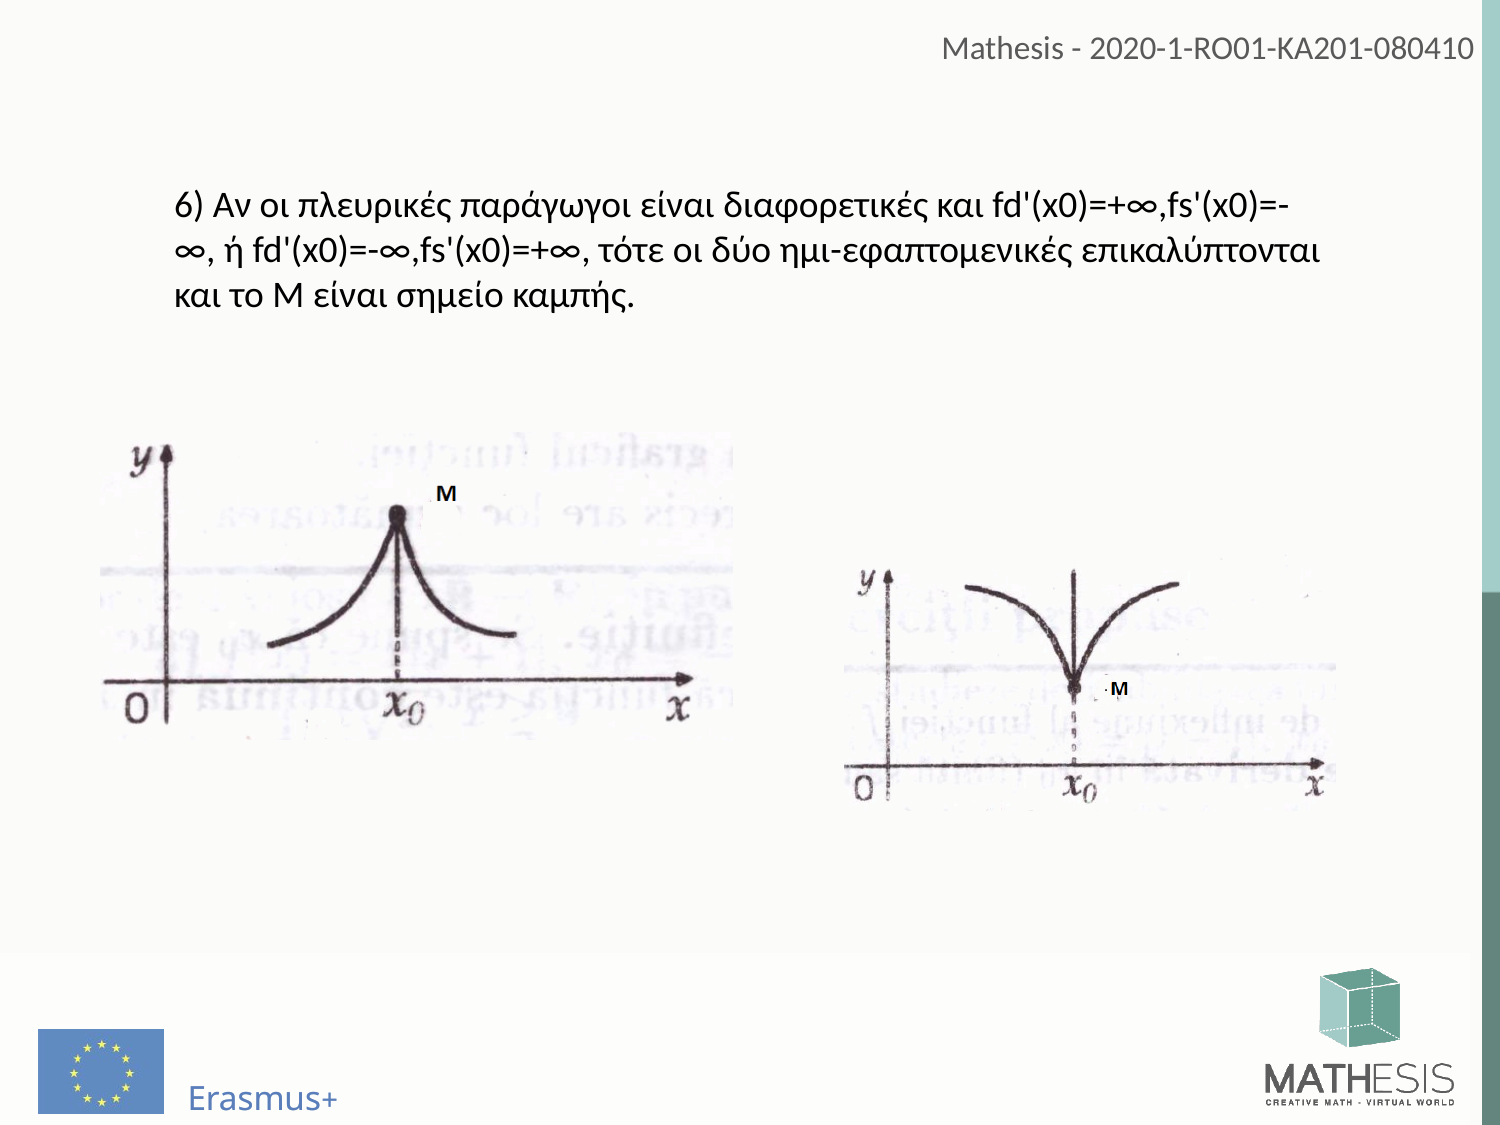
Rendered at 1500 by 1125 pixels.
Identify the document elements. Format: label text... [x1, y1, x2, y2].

picture [100, 432, 733, 740]
picture [844, 550, 1336, 811]
text_box 6) Αν οι πλευρικές παράγωγοι είναι διαφορετικές και fd'(x0)=+∞,fs'(x0)=- ∞, ή fd'(x0)=-∞,fs'(x0)=+∞, τότε οι δύο ημι-εφαπτομενικές επικαλύπτονται και το M είναι σημείο καμπής. [159, 172, 1353, 368]
